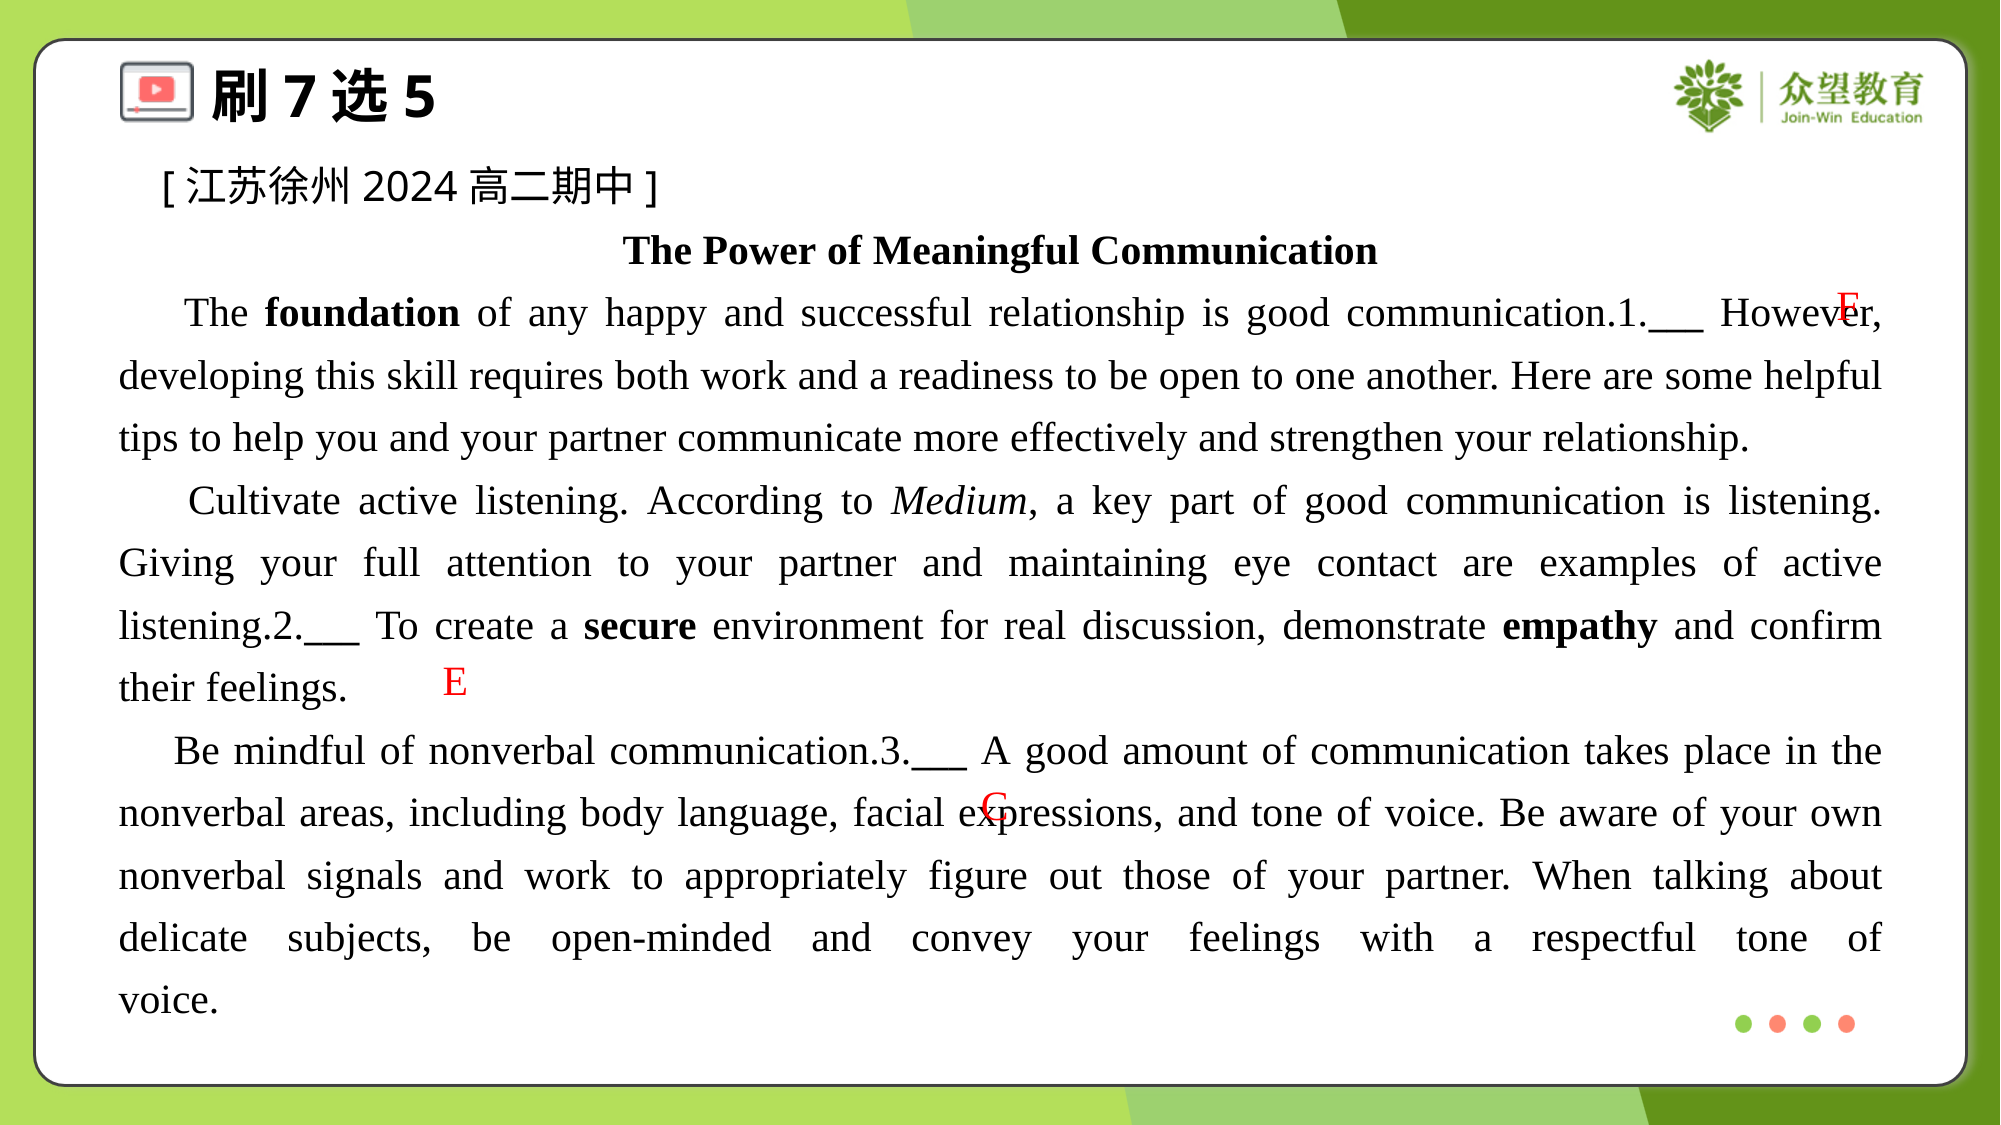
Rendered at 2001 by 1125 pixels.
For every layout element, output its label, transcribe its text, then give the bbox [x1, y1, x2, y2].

text_box F [1831, 266, 1865, 324]
picture [0, 0, 2000, 1125]
text_box [江苏徐州2024高二期中] The Power of Meaningful Communication The foundation of any happy and successful relationship is good communication.1.___ However, developing this skill requires both work and a readiness to be open to one another. Here are some helpful tips to help you and your partner communicate more effectively and strengthen your relationship. Cultivate active listening. According to Medium, a key part of good communication is listening. Giving your full attention to your partner and maintaining eye contact are examples of active listening.2.___ To create a secure environment for real discussion, demonstrate empathy and confirm their feelings. Be mindful of nonverbal communication.3.___ A good amount of communication takes place in the nonverbal areas, including body language, facial expressions, and tone of voice. Be aware of your own nonverbal signals and work to appropriately figure out those of your partner. When talking about delicate subjects, be open-minded and convey your feelings with a respectful tone of voice.#2.3 [118, 147, 1883, 1079]
text_box C [976, 766, 1014, 824]
text_box E [437, 641, 473, 699]
